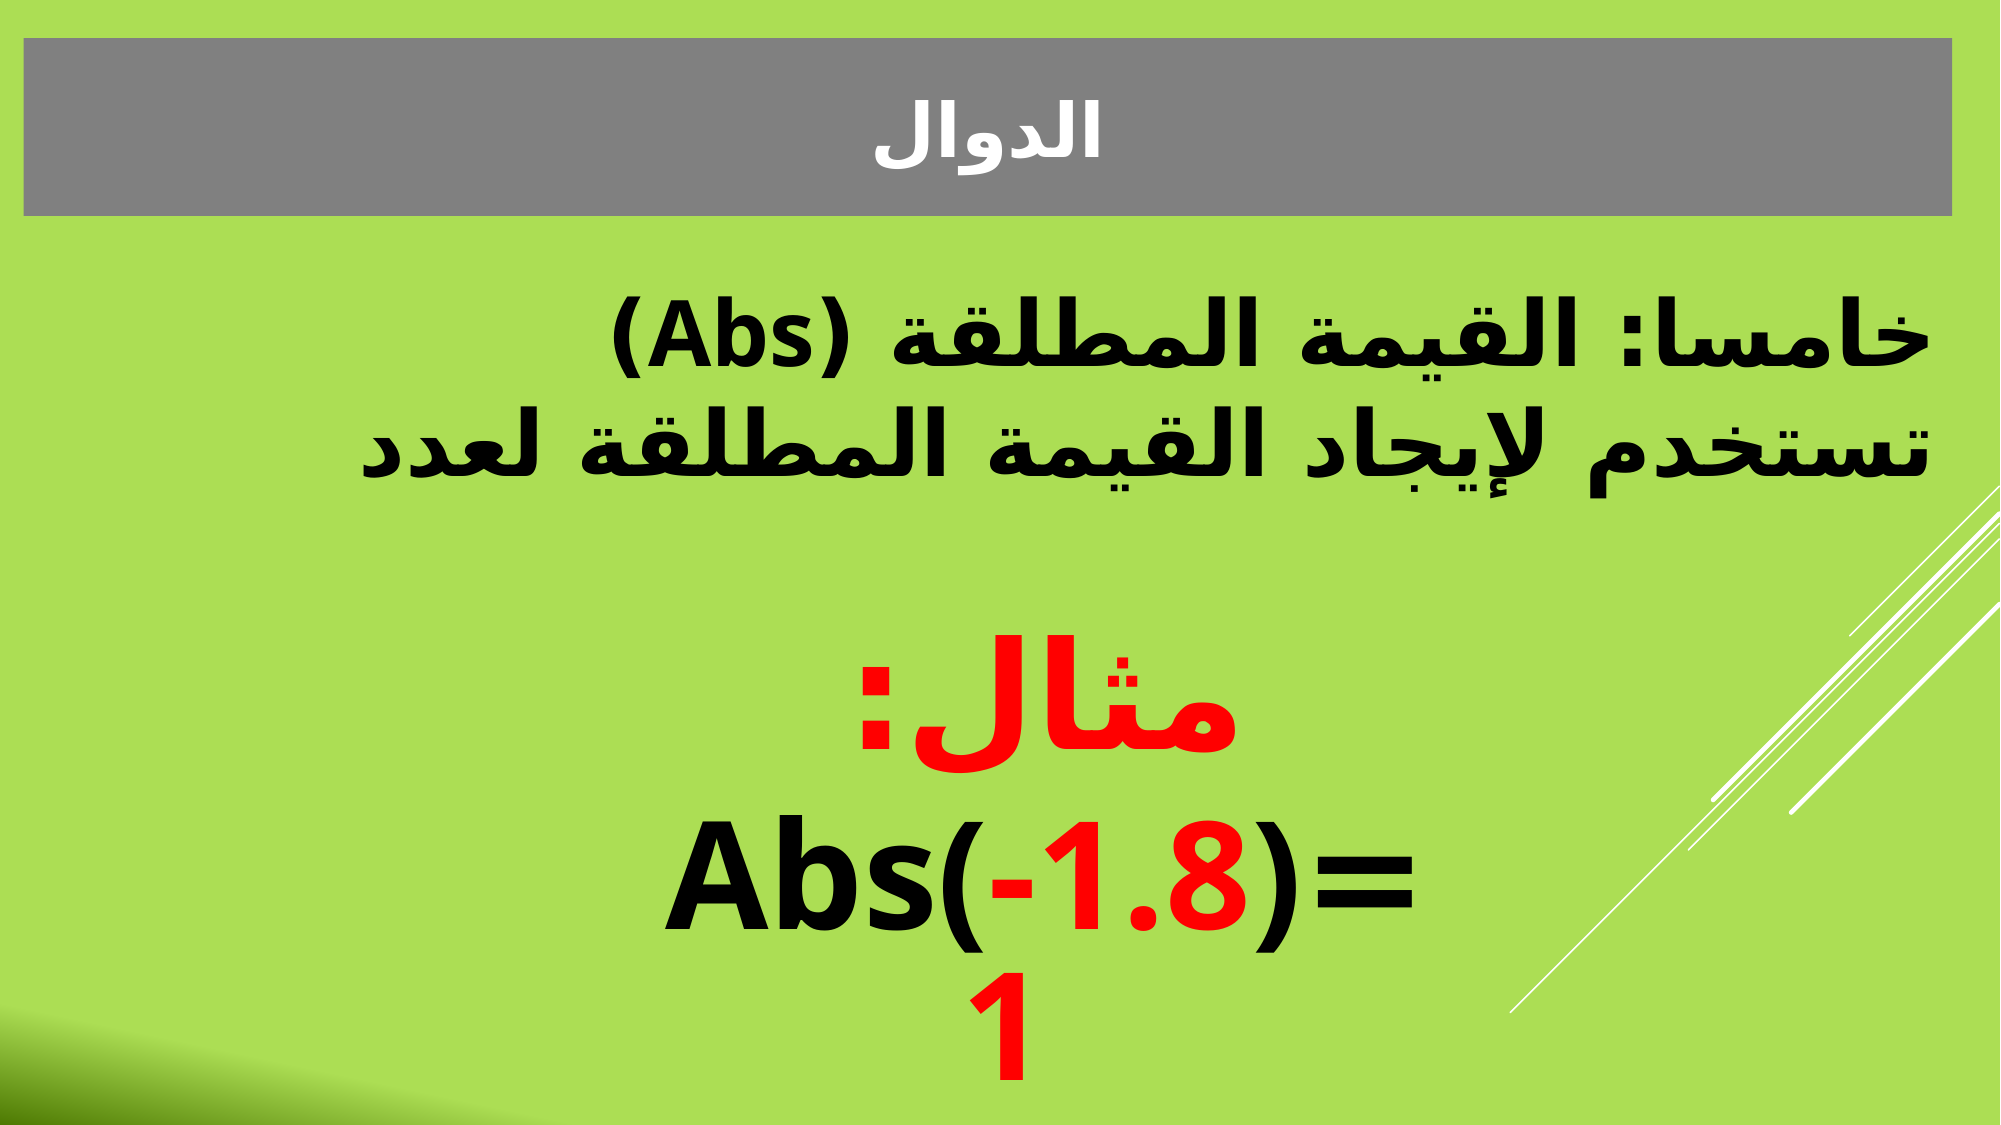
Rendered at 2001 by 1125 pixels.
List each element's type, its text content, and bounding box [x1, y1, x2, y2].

text_box الدوال [23, 38, 1953, 216]
text_box 1 [600, 923, 1410, 1118]
text_box مثال: =Abs(-1.8) [115, 592, 1978, 967]
text_box خامسا: القيمة المطلقة (Abs) تستخدم لإيجاد القيمة المطلقة لعدد [90, 267, 1953, 502]
